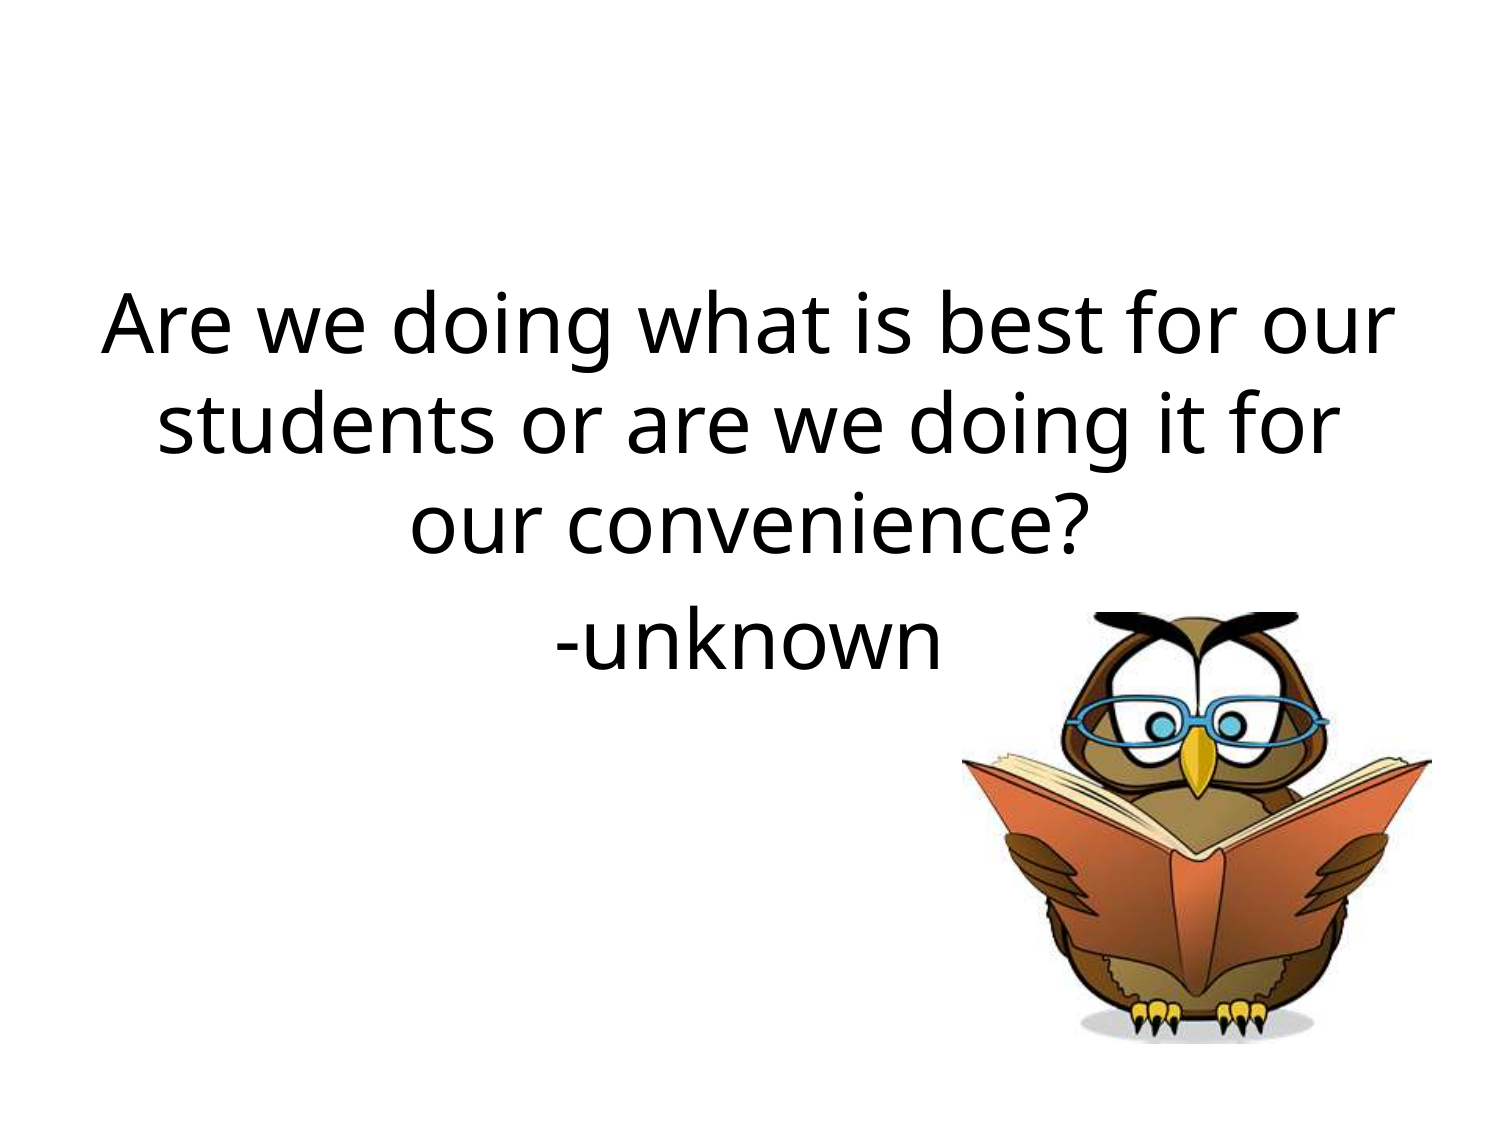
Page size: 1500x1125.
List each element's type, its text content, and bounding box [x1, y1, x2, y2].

picture [962, 612, 1432, 1045]
list Are we doing what is best for our students or are we doing it for our convenience? -unknown [75, 262, 1425, 1005]
